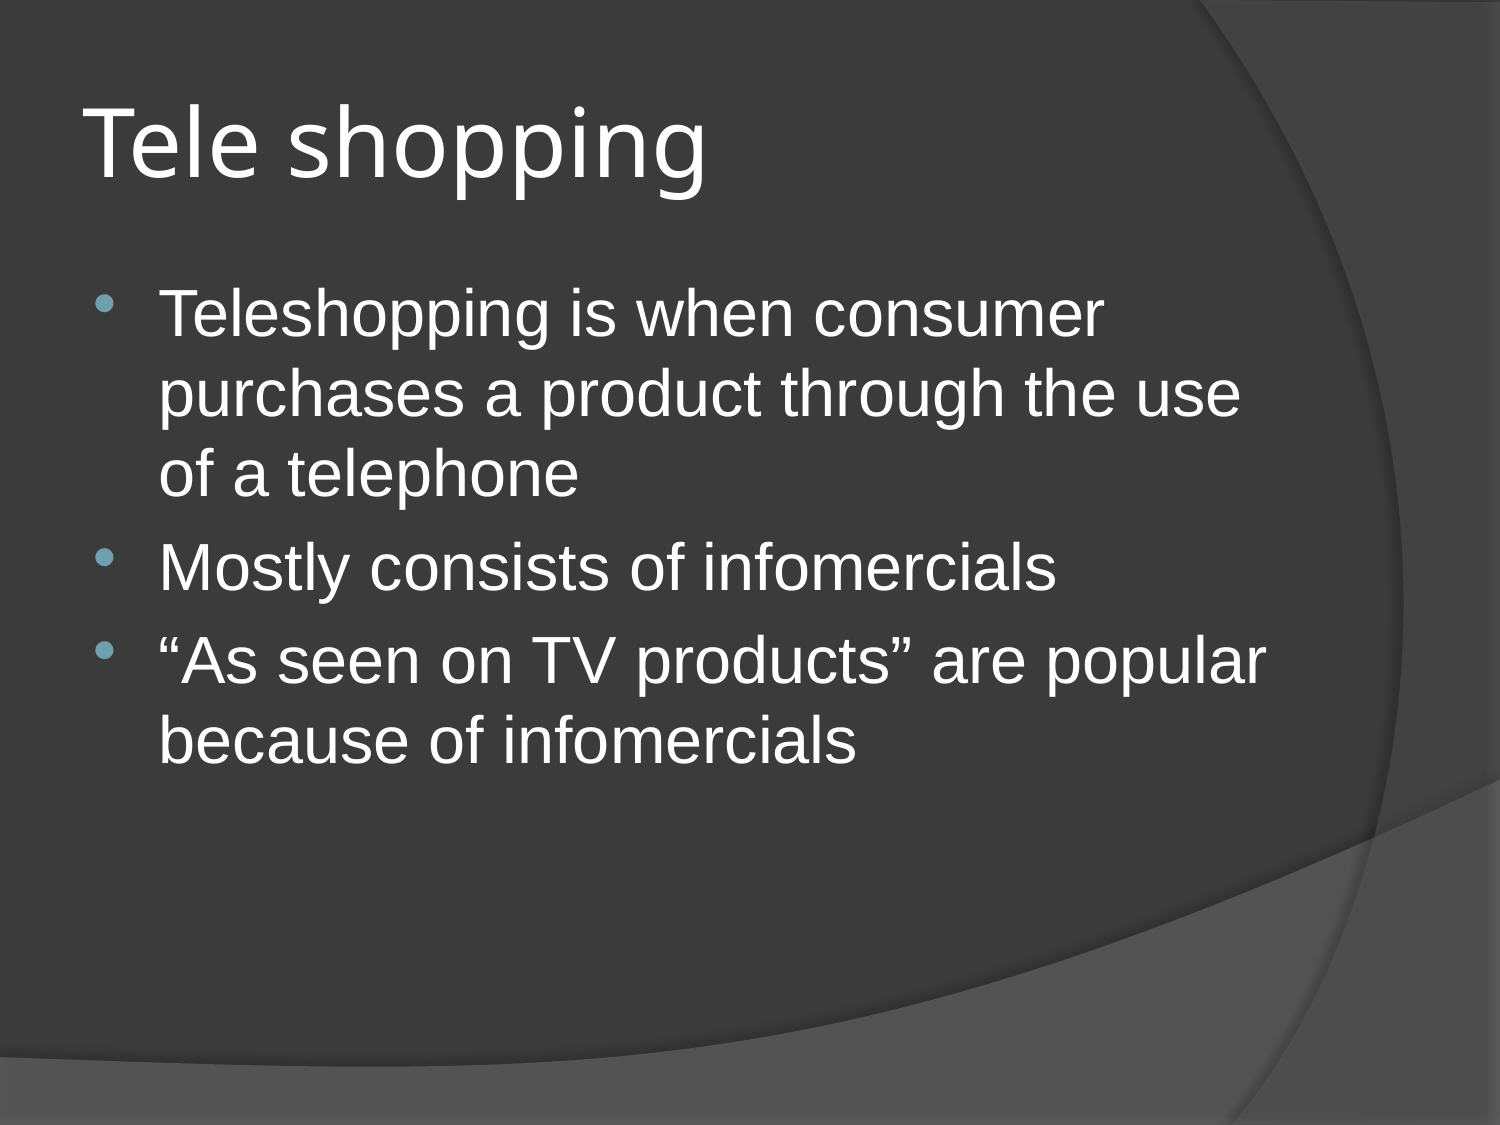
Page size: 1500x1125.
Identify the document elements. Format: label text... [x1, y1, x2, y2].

text_box [46, 316, 1313, 411]
list Teleshopping is when consumer purchases a product through the use of a telephone Mostly consists of infomercials “As seen on TV products” are popular because of infomercials [75, 411, 1300, 1005]
list Teleshopping is when consumer purchases a product through the use of a telephone Mostly consists of infomercials “As seen on TV products” are popular because of infomercials [75, 262, 1300, 316]
title Tele shopping [75, 45, 1300, 233]
